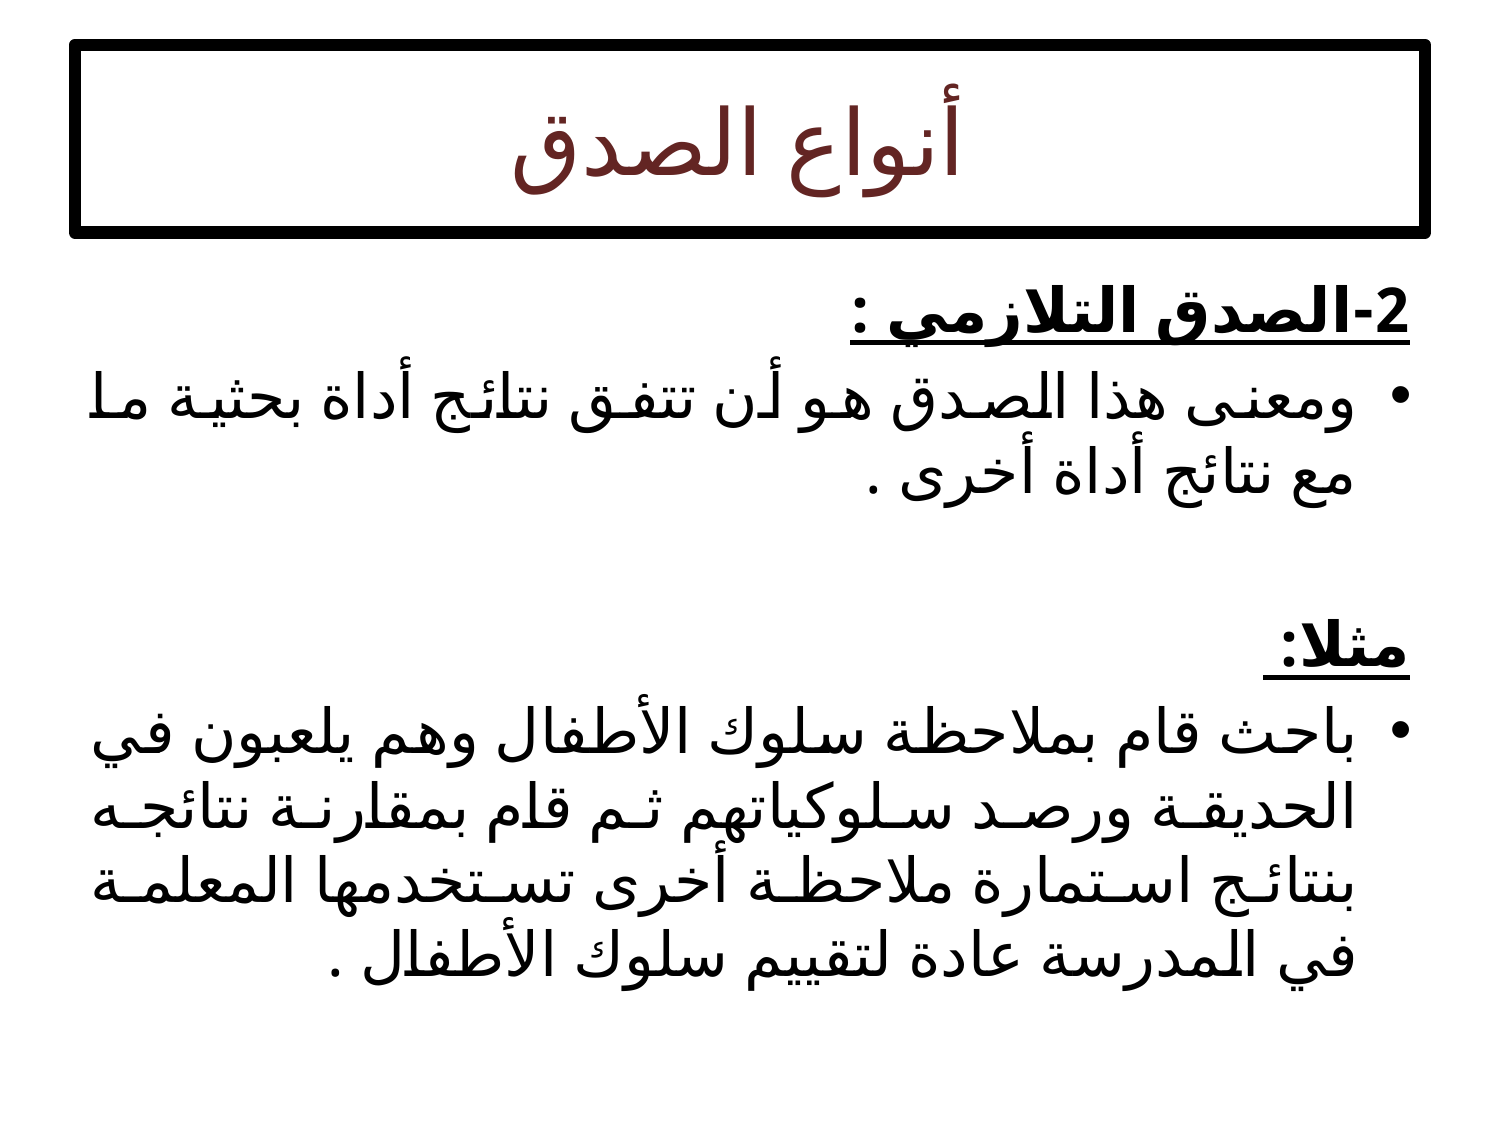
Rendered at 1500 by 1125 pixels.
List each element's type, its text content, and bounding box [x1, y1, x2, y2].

list 2-الصدق التلازمي : ومعنى هذا الصدق هو أن تتفق نتائج أداة بحثية ما مع نتائج أداة أخرى . مثلا: باحث قام بملاحظة سلوك الأطفال وهم يلعبون في الحديقة ورصد سلوكياتهم ثم قام بمقارنة نتائجه بنتائج استمارة ملاحظة أخرى تستخدمها المعلمة في المدرسة عادة لتقييم سلوك الأطفال . [75, 262, 1425, 1005]
title أنواع الصدق [75, 45, 1425, 233]
